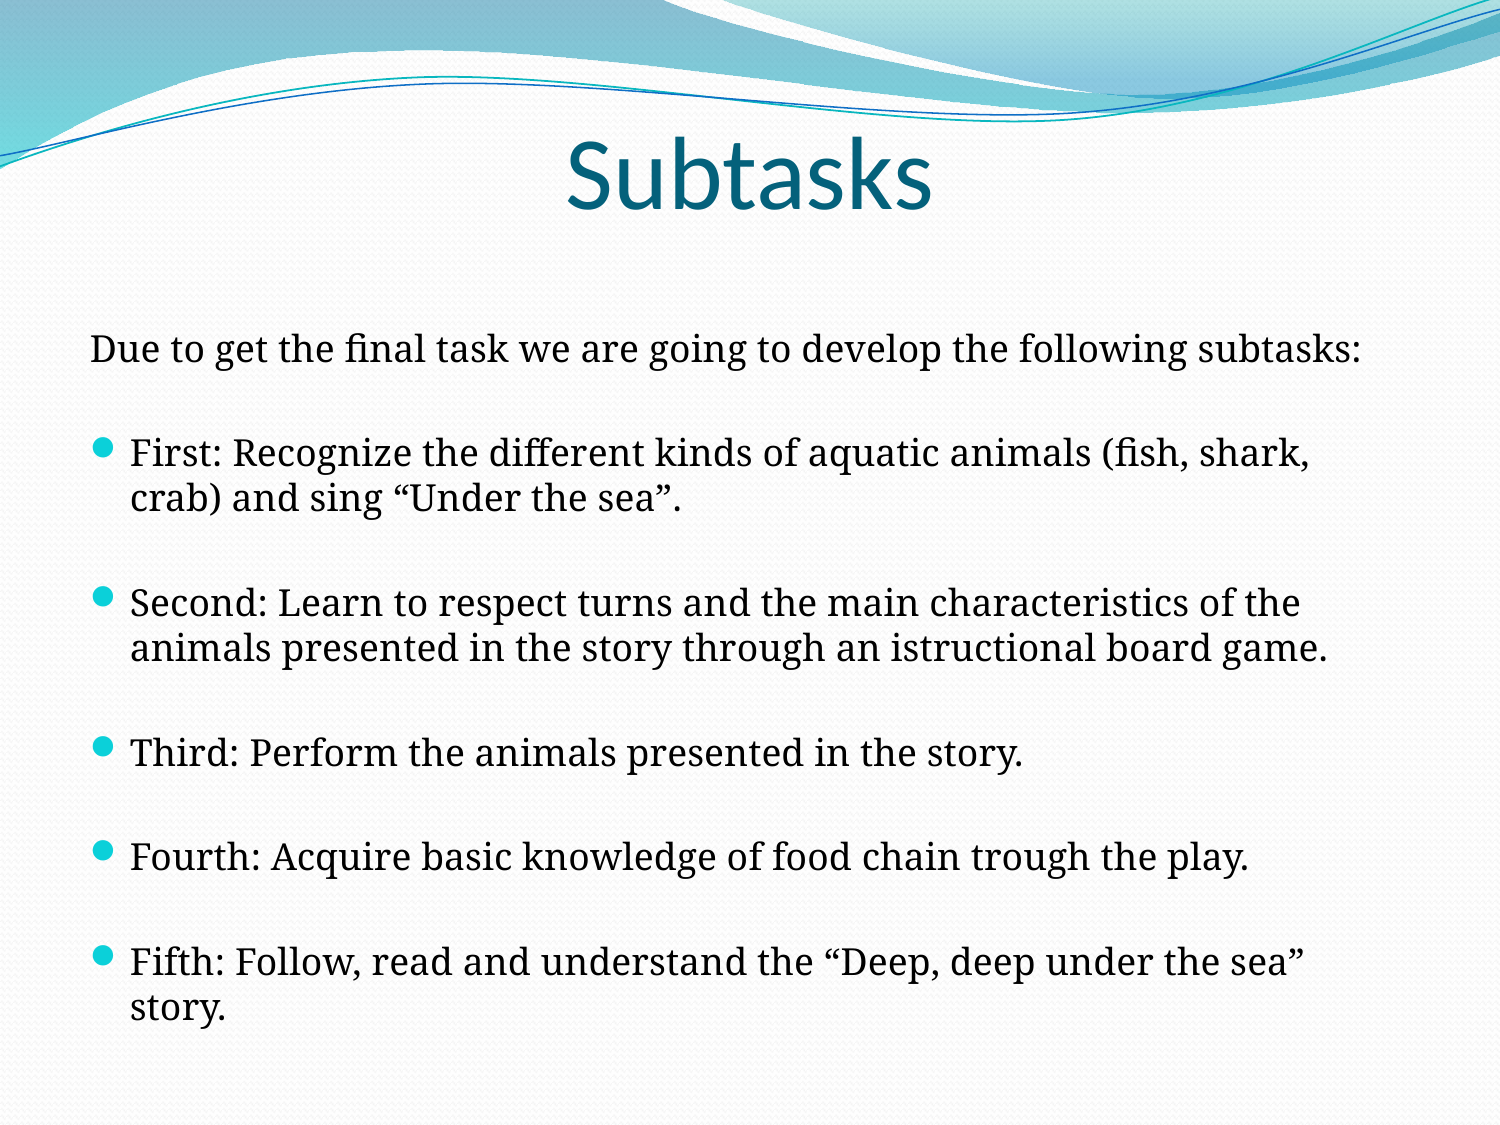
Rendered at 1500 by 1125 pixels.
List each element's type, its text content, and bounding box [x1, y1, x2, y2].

title Subtasks [75, 42, 1425, 231]
list Due to get the final task we are going to develop the following subtasks: First: Recognize the different kinds of aquatic animals (fish, shark, crab) and sing “Under the sea”. Second: Learn to respect turns and the main characteristics of the animals presented in the story through an istructional board game. Third: Perform the animals presented in the story. Fourth: Acquire basic knowledge of food chain trough the play. Fifth: Follow, read and understand the “Deep, deep under the sea” story. [75, 317, 1425, 1038]
